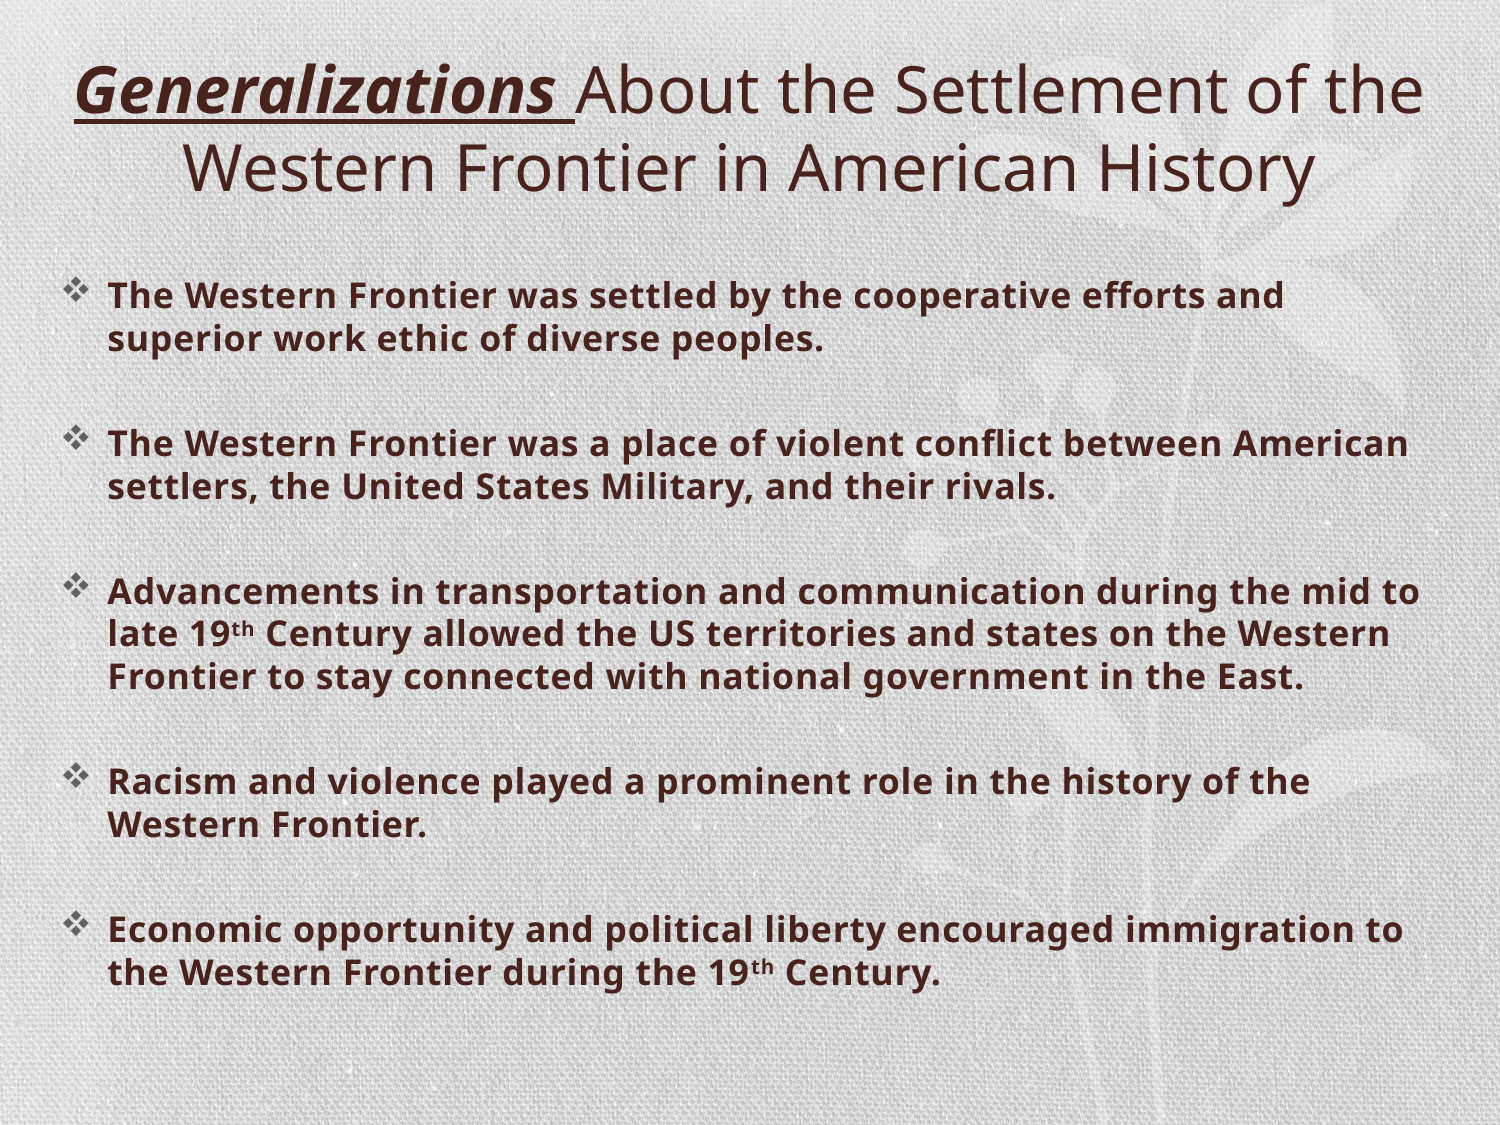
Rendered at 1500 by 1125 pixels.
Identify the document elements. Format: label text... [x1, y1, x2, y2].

title Generalizations About the Settlement of the Western Frontier in American History [45, 37, 1455, 213]
list The Western Frontier was settled by the cooperative efforts and superior work ethic of diverse peoples. The Western Frontier was a place of violent conflict between American settlers, the United States Military, and their rivals. Advancements in transportation and communication during the mid to late 19th Century allowed the US territories and states on the Western Frontier to stay connected with national government in the East. Racism and violence played a prominent role in the history of the Western Frontier. Economic opportunity and political liberty encouraged immigration to the Western Frontier during the 19th Century. [45, 213, 1455, 1023]
